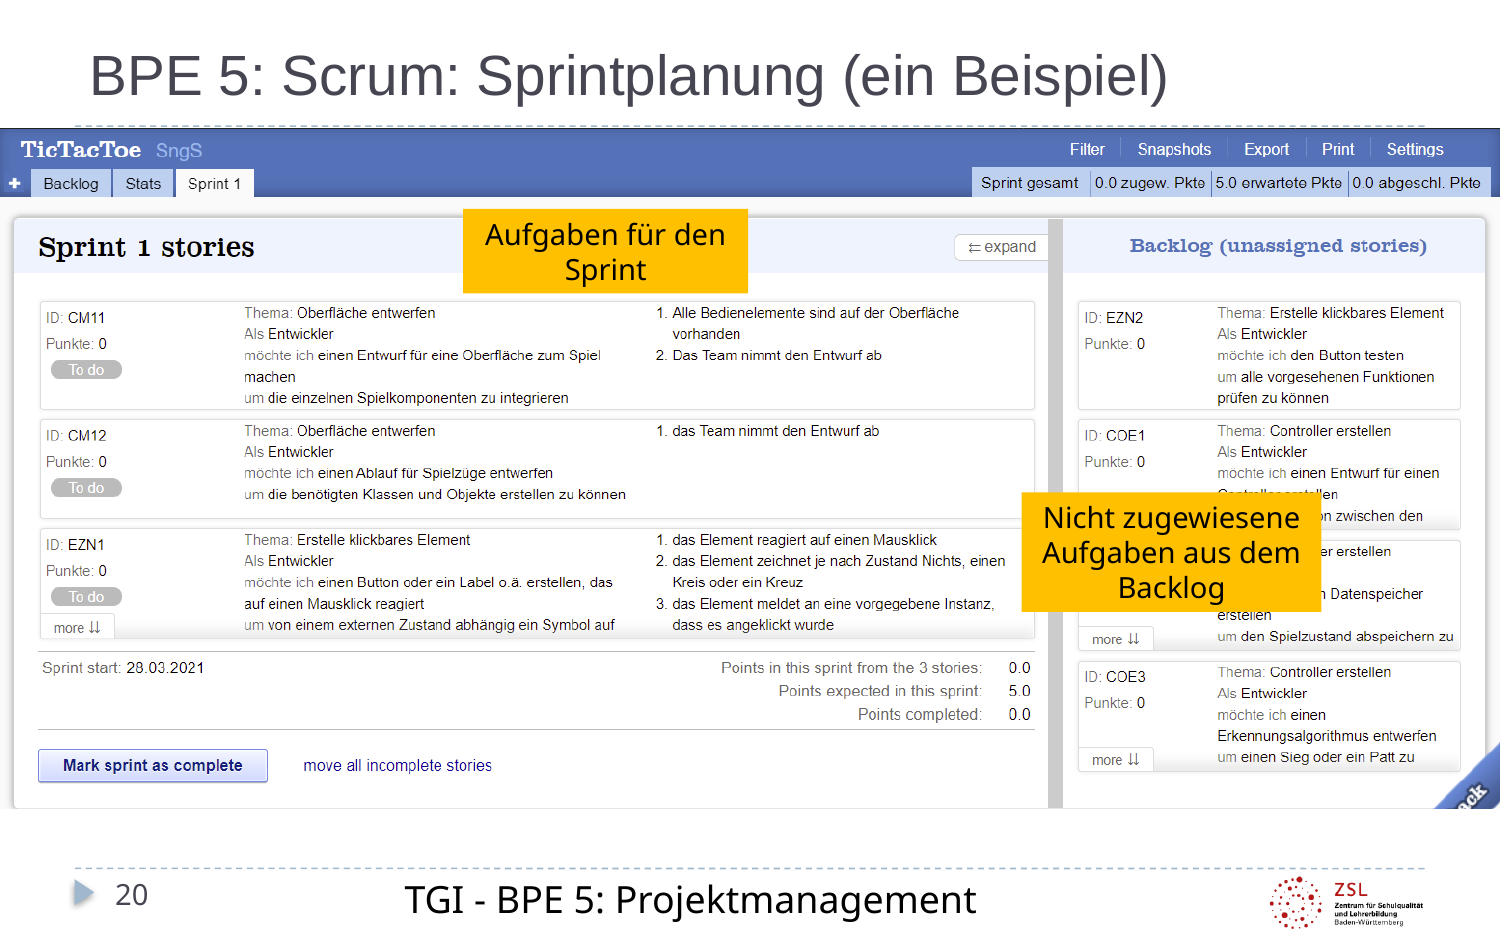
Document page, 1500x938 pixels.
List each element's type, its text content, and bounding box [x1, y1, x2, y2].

footer TGI - BPE 5: Projektmanagement [336, 868, 1046, 919]
title BPE 5: Scrum: Sprintplanung (ein Beispiel) [75, 31, 1425, 115]
picture [0, 128, 1500, 809]
slide_number 20 [100, 868, 336, 919]
picture [1269, 875, 1424, 930]
